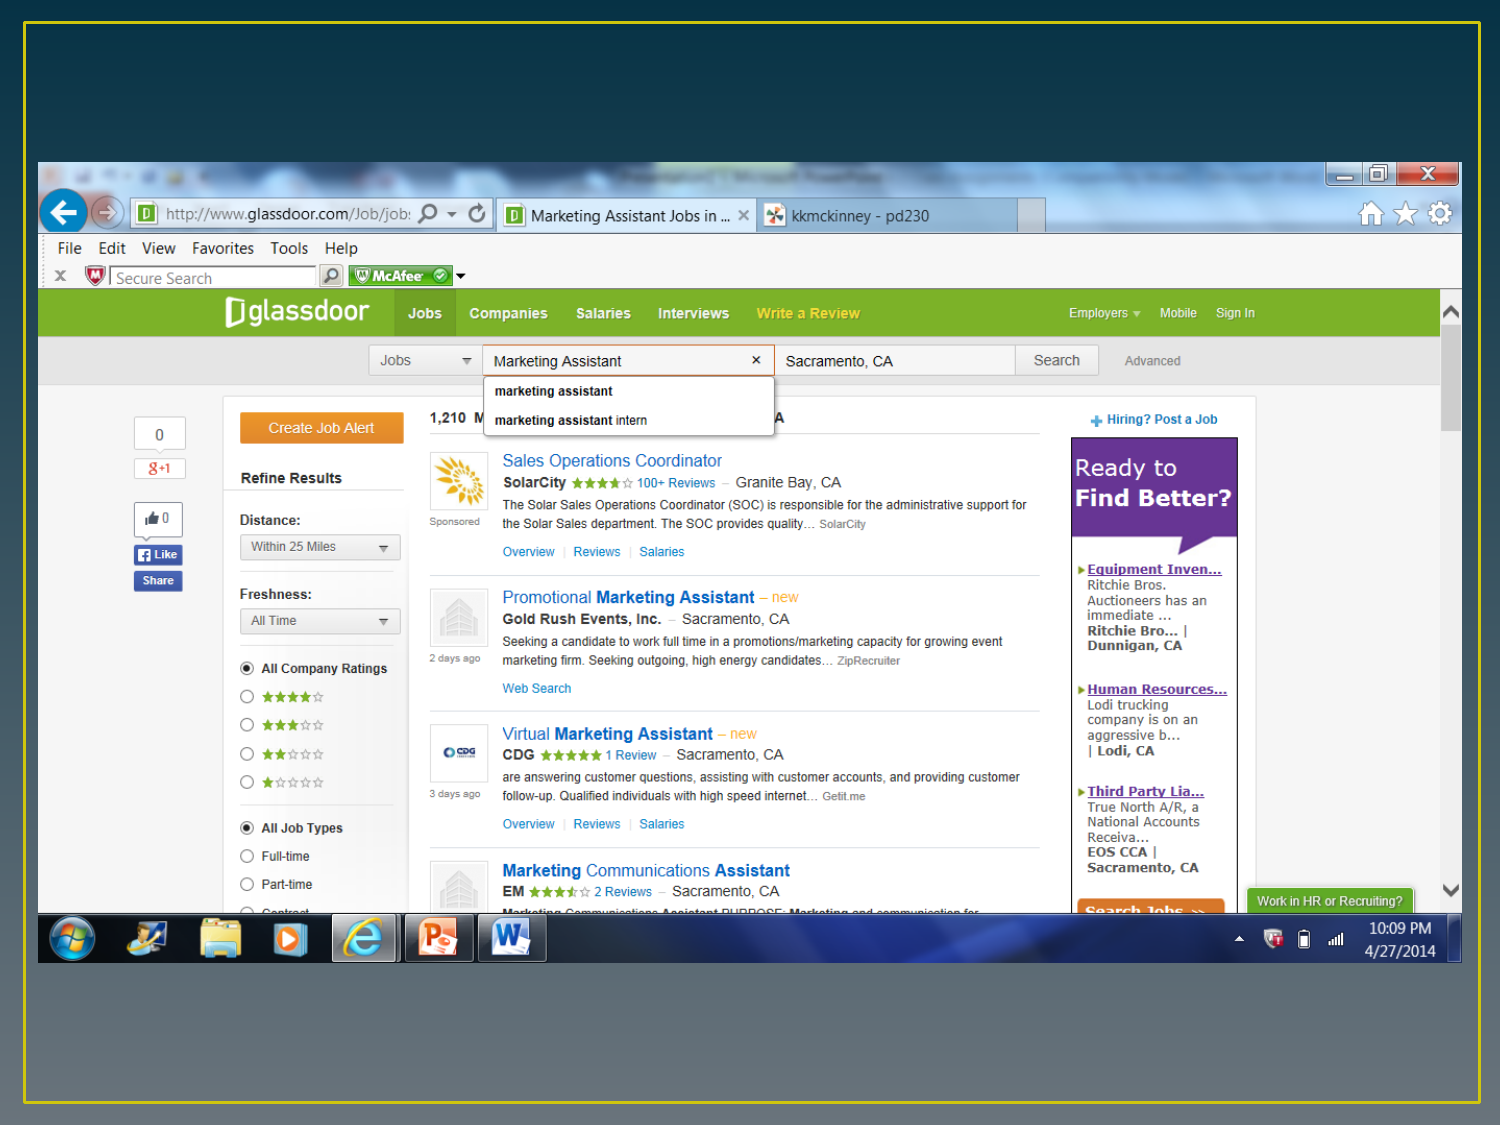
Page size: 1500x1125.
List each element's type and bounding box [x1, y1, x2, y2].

picture [38, 162, 1462, 963]
